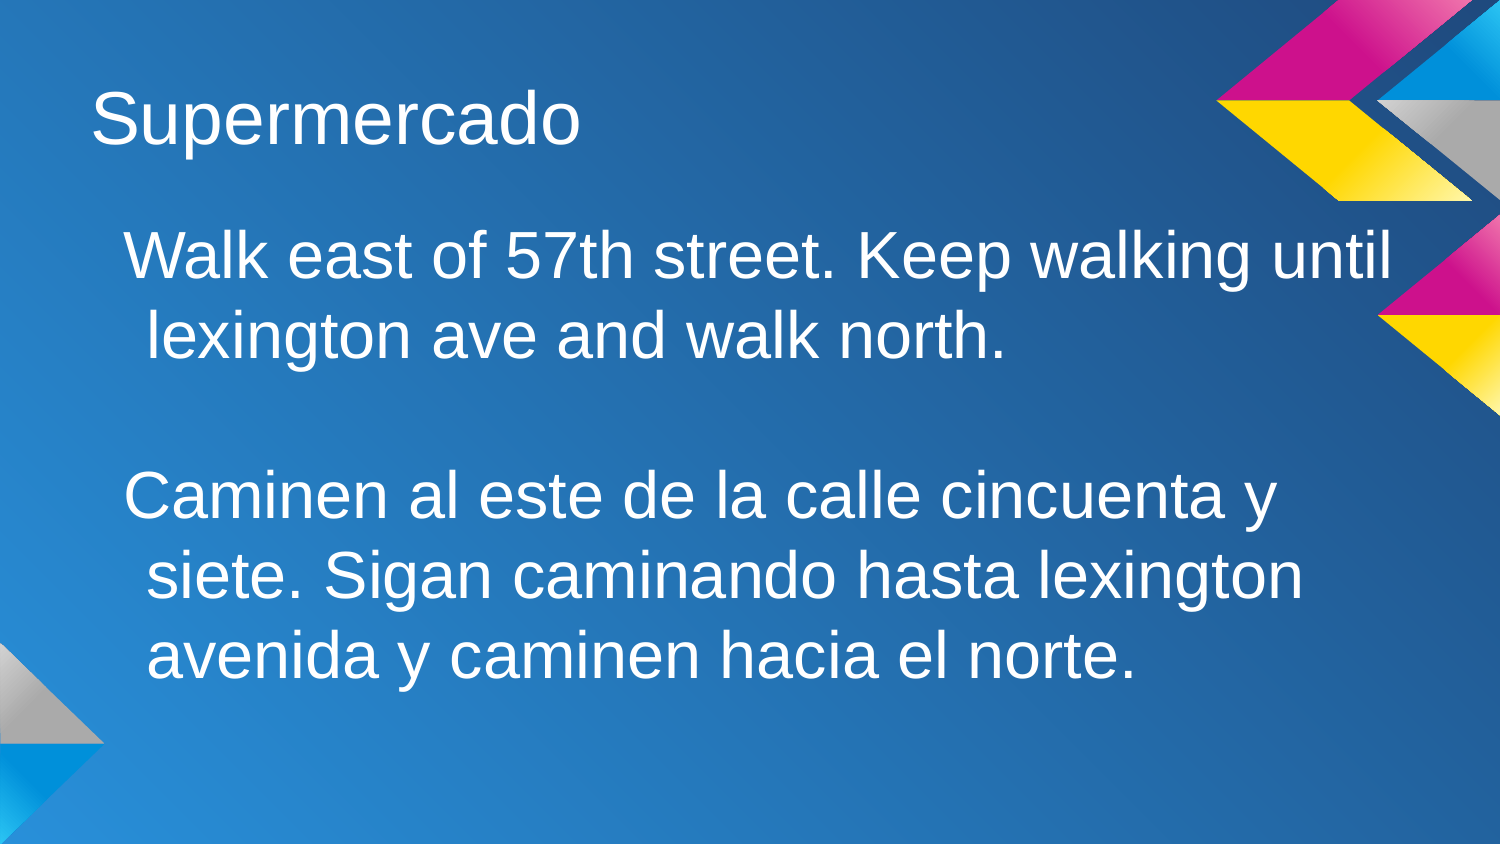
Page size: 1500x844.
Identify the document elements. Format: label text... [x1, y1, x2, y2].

title Supermercado [75, 33, 1204, 175]
list Walk east of 57th street. Keep walking until lexington ave and walk north. Caminen al este de la calle cincuenta y siete. Sigan caminando hasta lexington avenida y caminen hacia el norte. [75, 196, 1425, 793]
